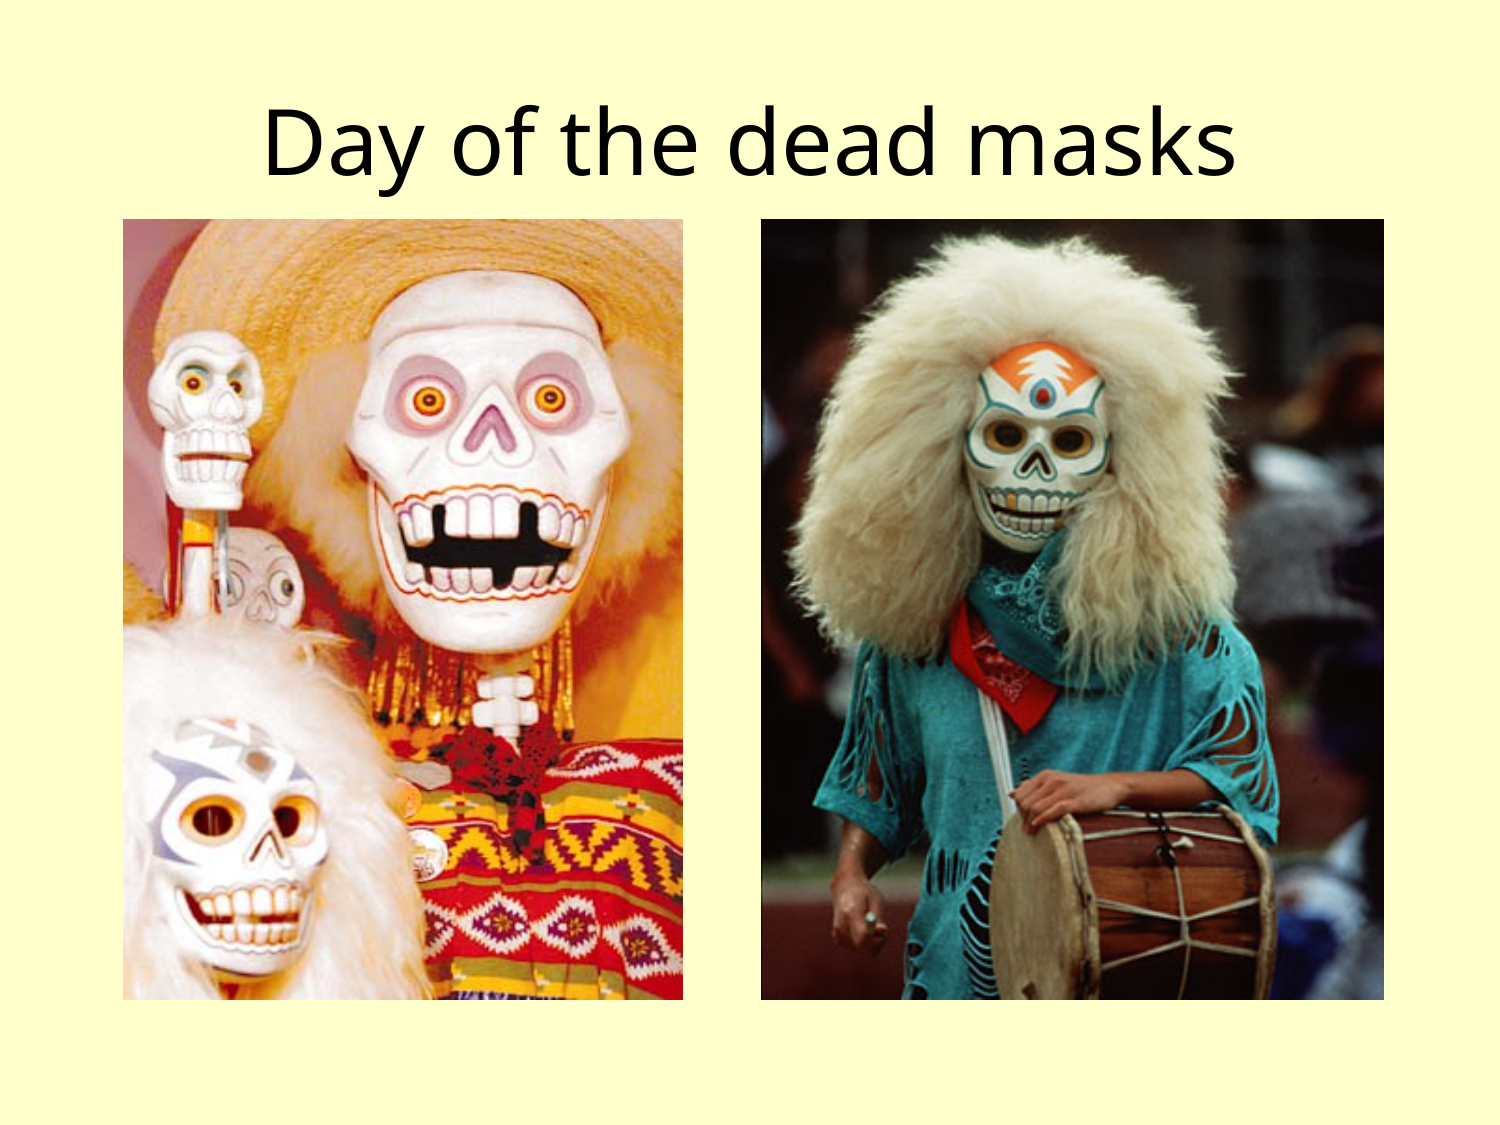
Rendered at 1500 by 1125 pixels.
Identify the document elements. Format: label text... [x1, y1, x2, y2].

picture [761, 219, 1384, 1000]
picture [123, 219, 684, 1000]
title Day of the dead masks [74, 44, 1426, 233]
